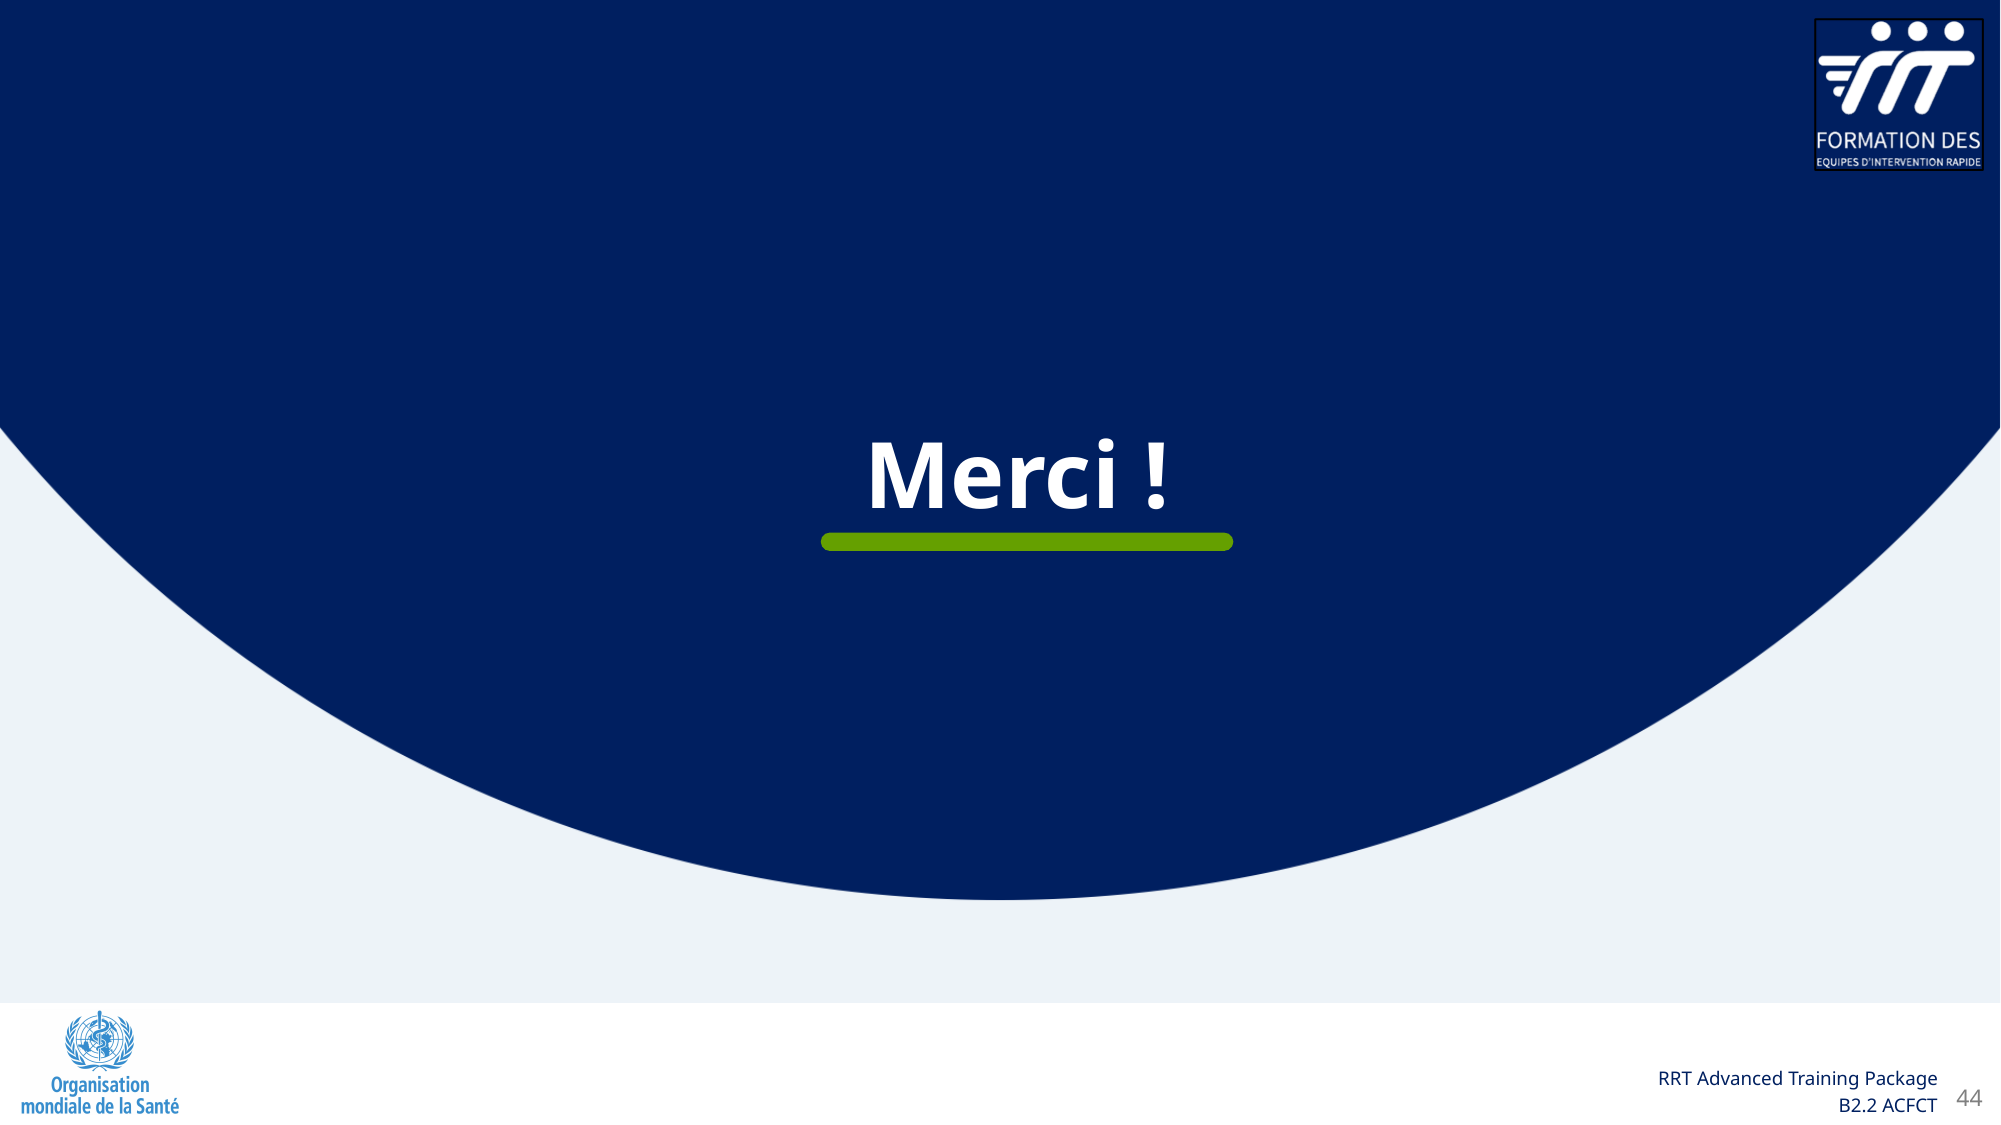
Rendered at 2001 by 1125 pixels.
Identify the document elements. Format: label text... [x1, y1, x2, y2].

picture [0, 0, 2001, 1003]
picture [20, 1009, 180, 1115]
title Merci ! [443, 412, 1592, 563]
